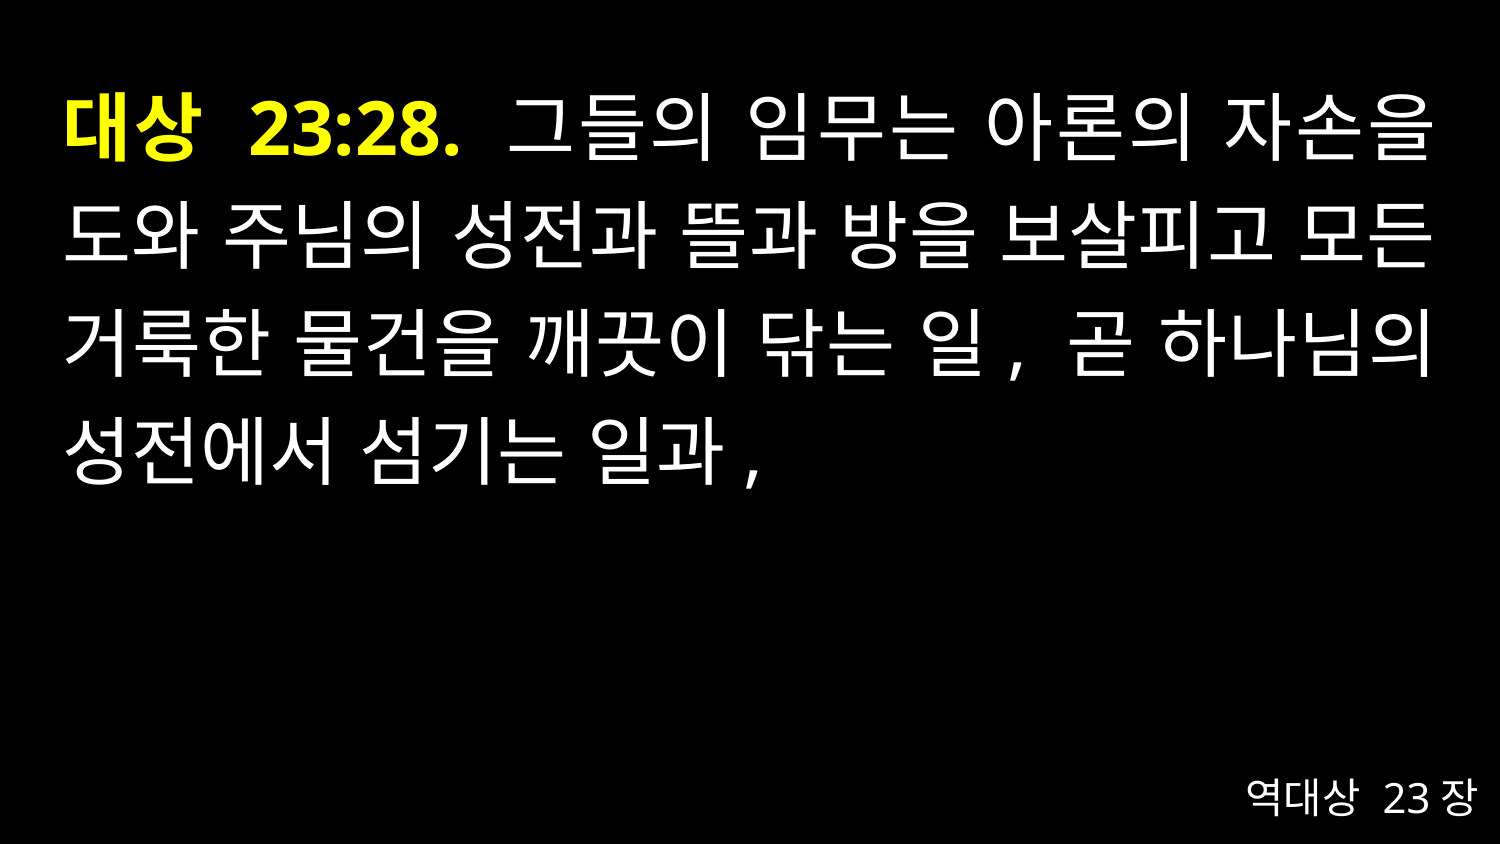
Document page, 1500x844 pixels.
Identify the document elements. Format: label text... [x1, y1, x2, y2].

subtitle 역대상 23장 [916, 770, 1500, 844]
title 대상 23:28. 그들의 임무는 아론의 자손을 도와 주님의 성전과 뜰과 방을 보살피고 모든 거룩한 물건을 깨끗이 닦는 일, 곧 하나님의 성전에서 섬기는 일과, [0, 0, 1500, 844]
